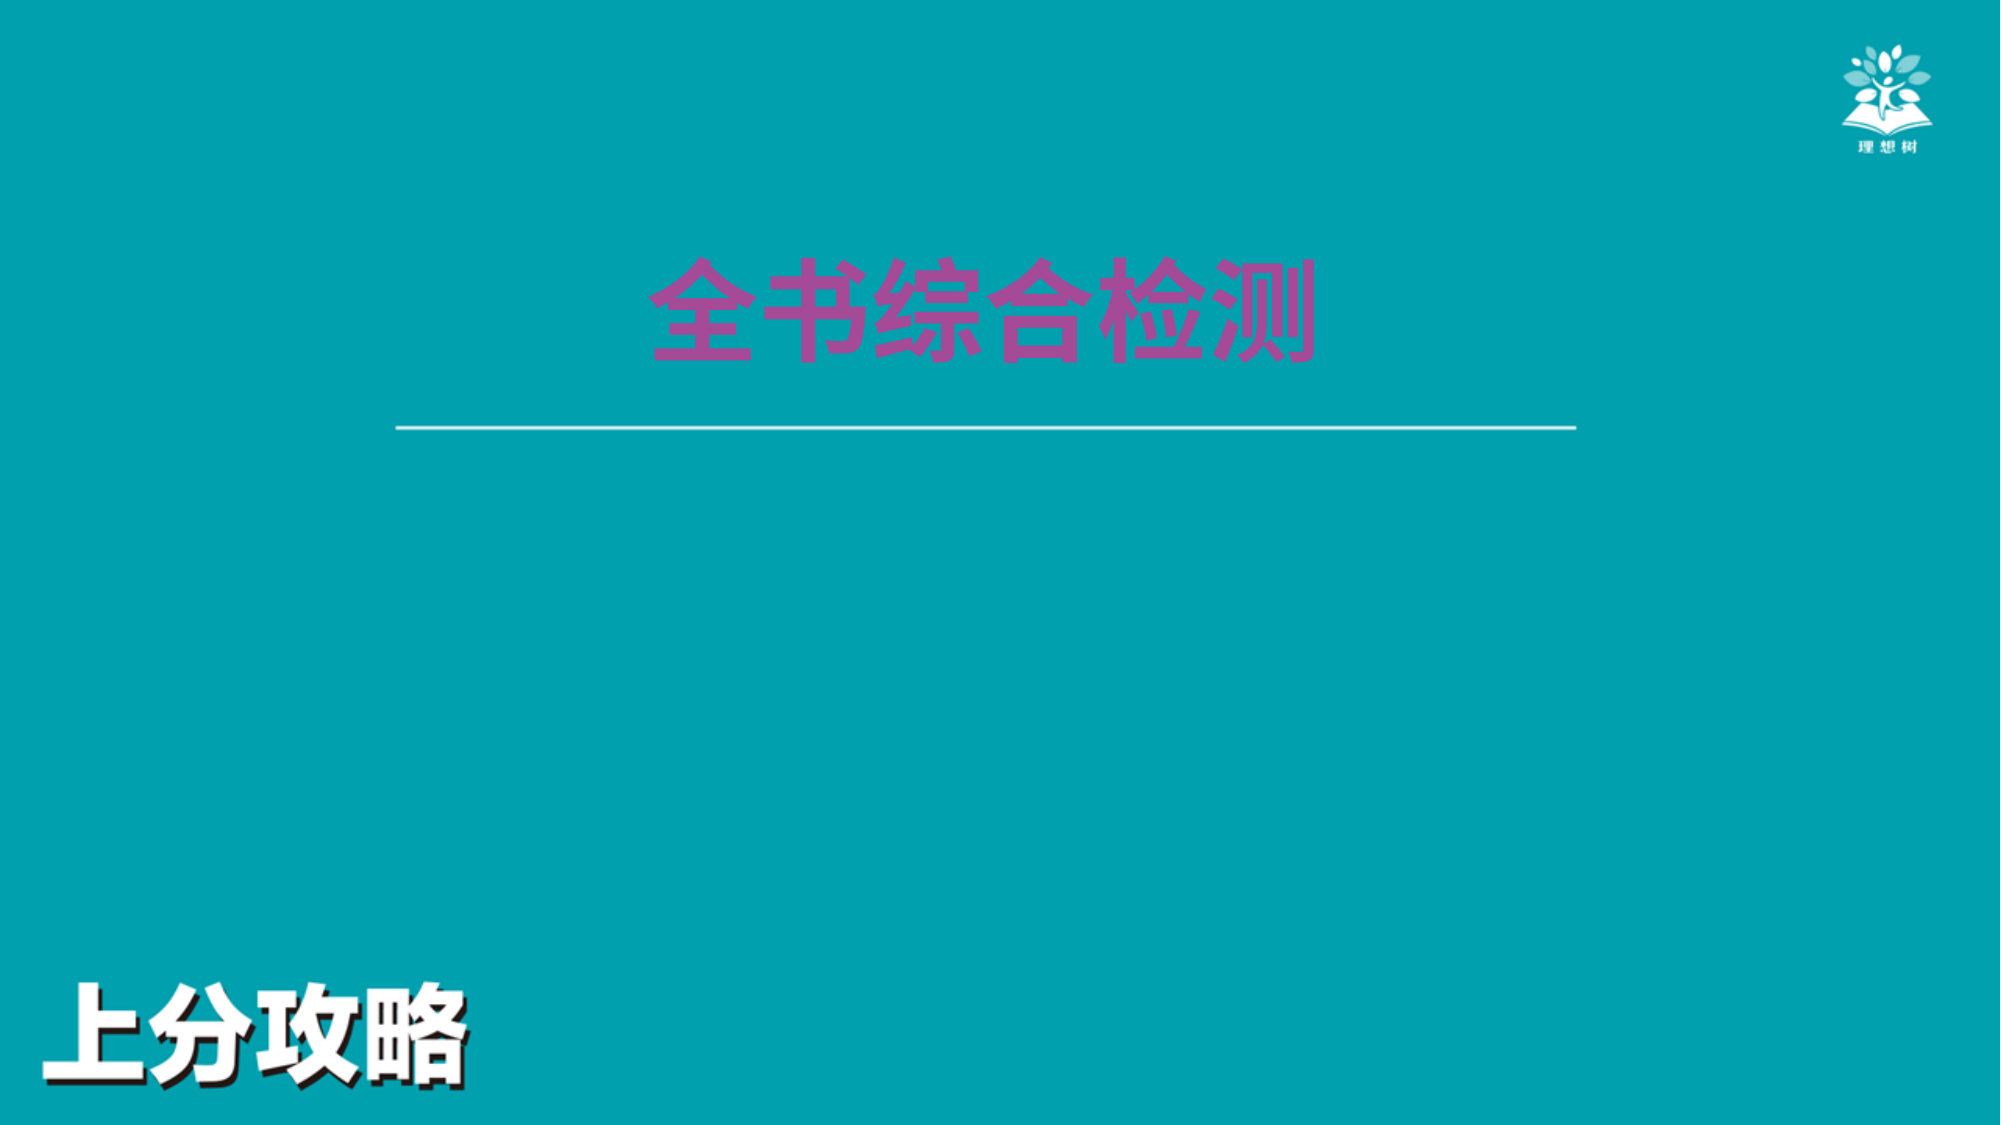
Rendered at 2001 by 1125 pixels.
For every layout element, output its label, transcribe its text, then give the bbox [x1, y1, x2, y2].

picture [0, 0, 2000, 1125]
text_box 全书综合检测 [391, 231, 1577, 384]
